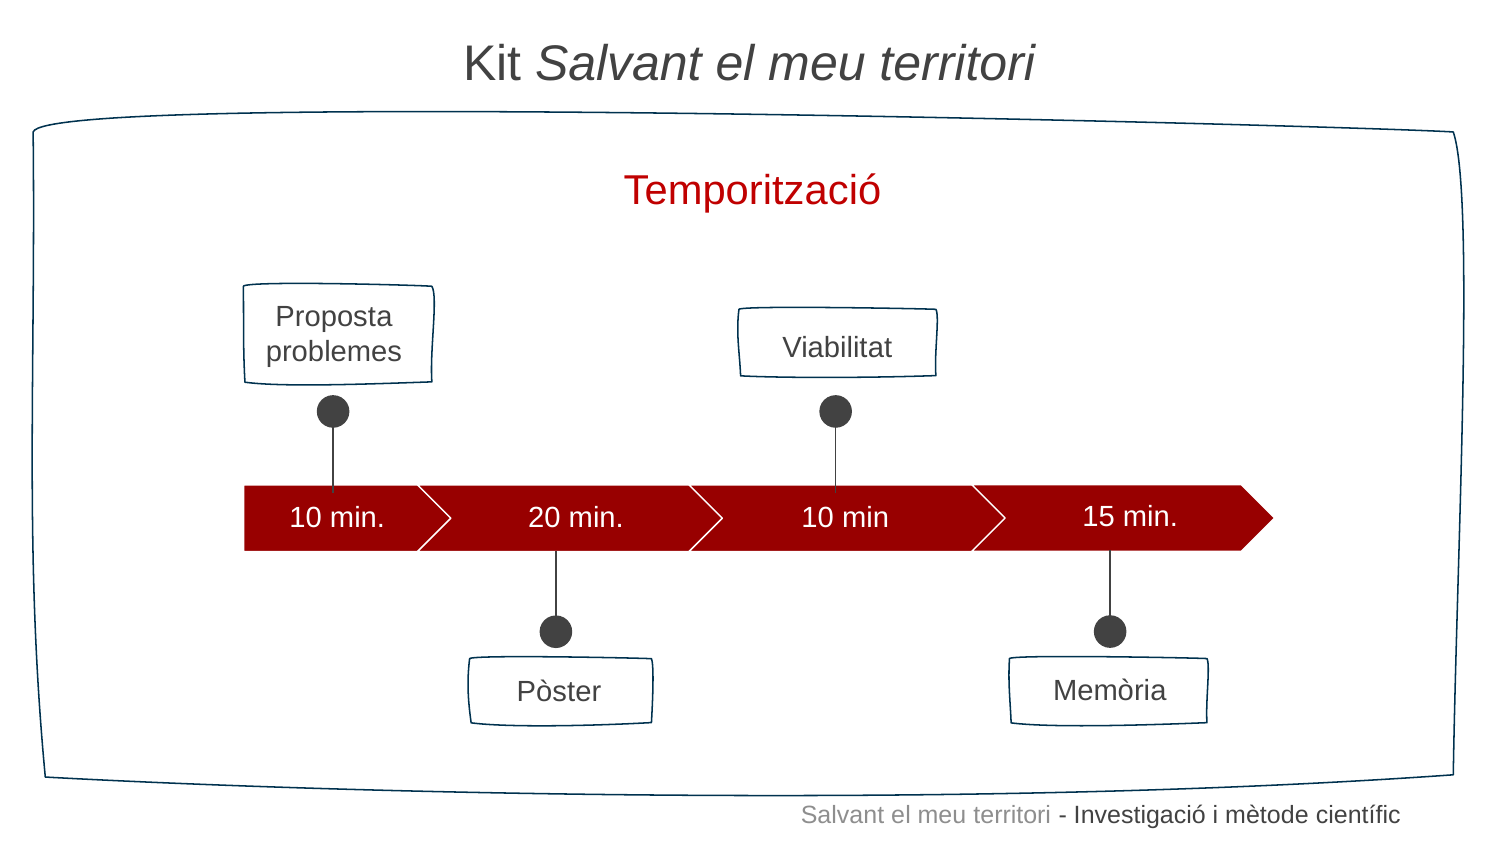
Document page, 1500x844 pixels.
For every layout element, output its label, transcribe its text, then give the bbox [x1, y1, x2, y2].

text_box [415, 484, 450, 552]
text_box [426, 285, 435, 383]
list Pòster [390, 656, 728, 724]
text_box [1239, 484, 1275, 552]
text_box [316, 395, 350, 428]
text_box [684, 484, 721, 552]
text_box Salvant el meu territori - Investigació i mètode científic [88, 790, 1417, 844]
text_box [539, 616, 573, 649]
text_box [821, 419, 831, 428]
list 10 min [737, 476, 954, 554]
text_box [841, 419, 851, 427]
text_box [243, 484, 260, 552]
text_box [971, 484, 1022, 552]
list 10 min. [260, 476, 415, 554]
text_box [688, 484, 737, 552]
text_box [32, 111, 1464, 790]
text_box 15 min. [1022, 476, 1239, 554]
text_box Temporització [88, 147, 1417, 234]
text_box [1093, 616, 1127, 648]
text_box [417, 484, 468, 552]
list 20 min. [468, 476, 684, 554]
list Viabilitat [694, 313, 981, 419]
list Proposta problemes [242, 282, 426, 387]
text_box Kit Salvant el meu territori [0, 20, 1499, 106]
text_box [738, 307, 937, 313]
text_box Memòria [1011, 656, 1209, 724]
text_box [954, 484, 1004, 552]
